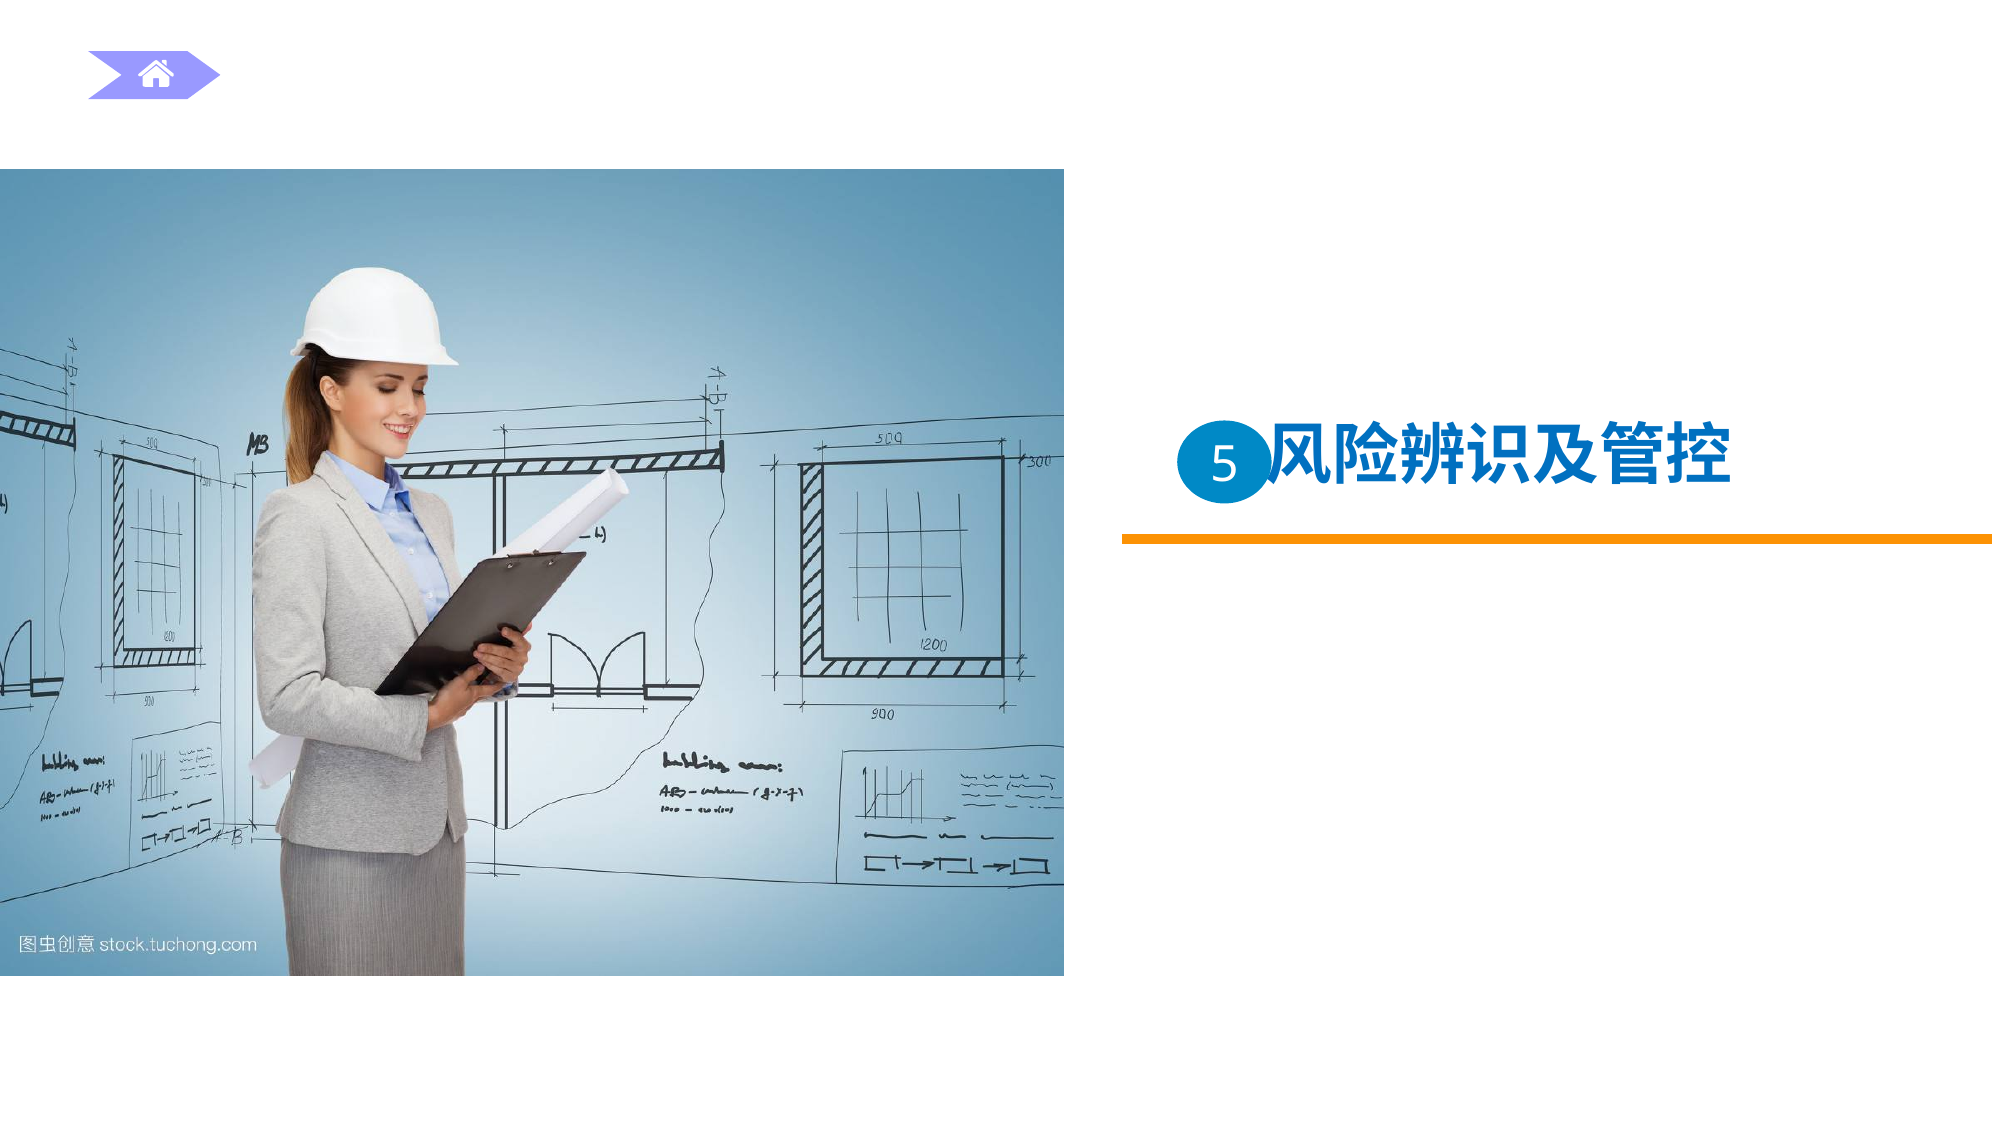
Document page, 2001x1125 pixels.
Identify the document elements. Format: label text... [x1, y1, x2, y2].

text_box 5 [1175, 418, 1274, 506]
text_box 风险辨识及管控 [1262, 464, 1827, 492]
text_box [87, 50, 221, 100]
picture [0, 169, 1064, 977]
